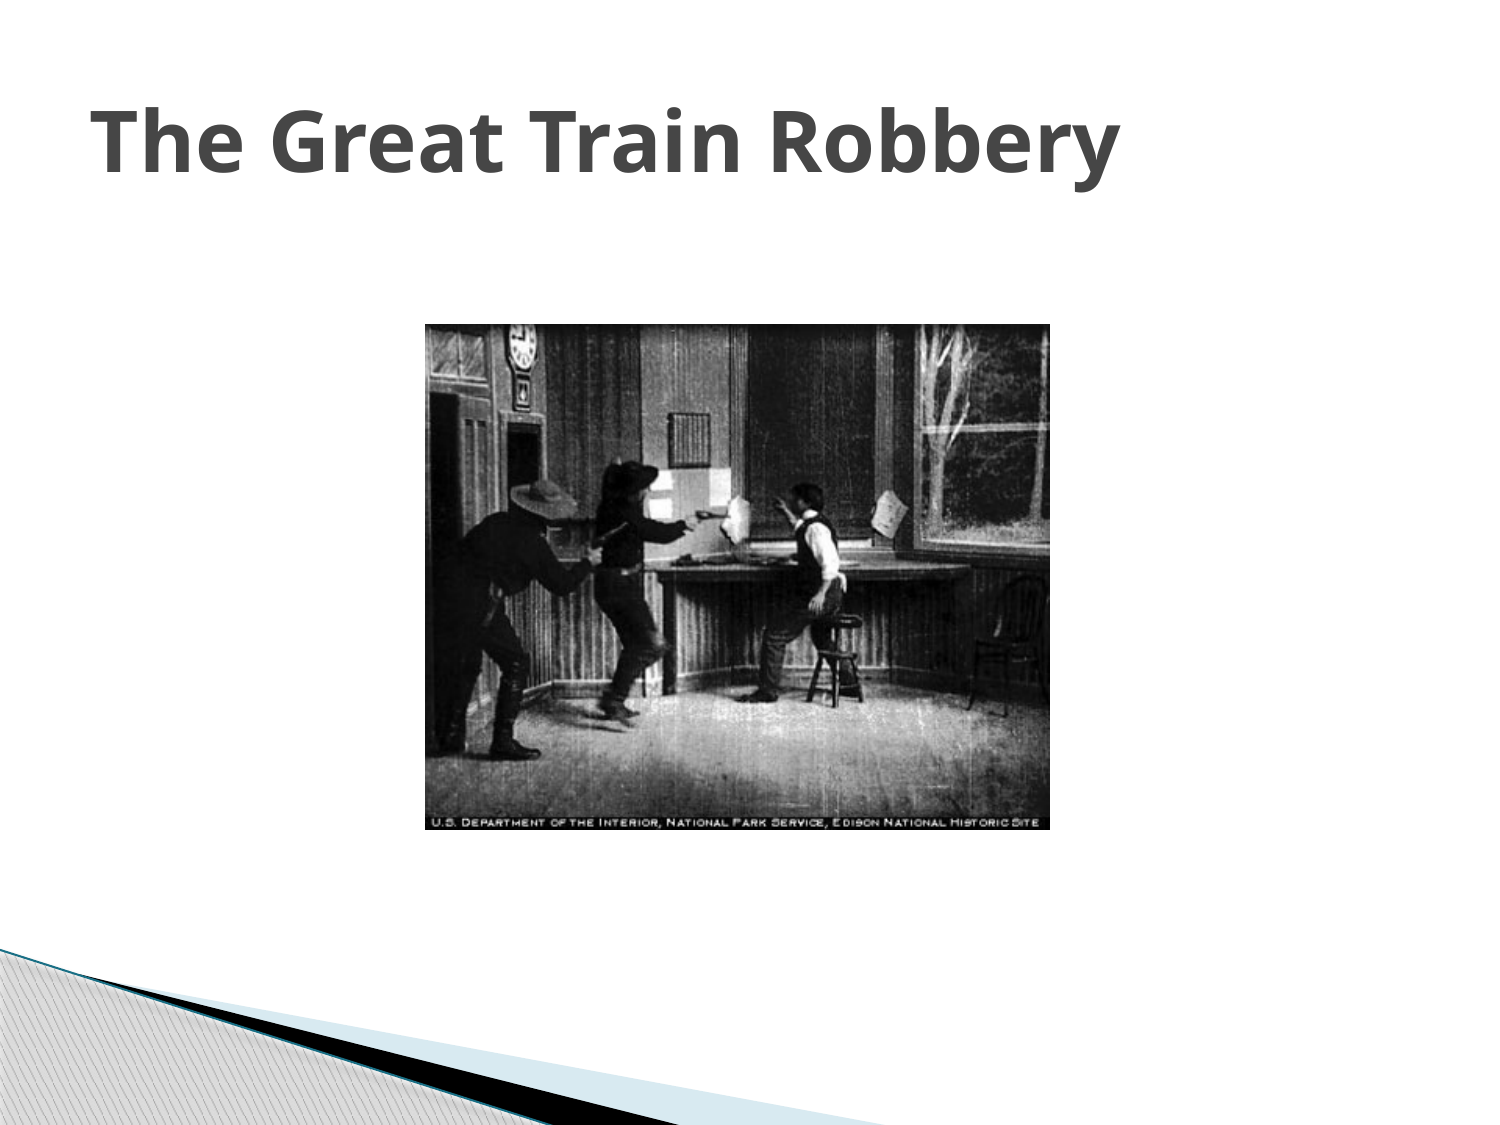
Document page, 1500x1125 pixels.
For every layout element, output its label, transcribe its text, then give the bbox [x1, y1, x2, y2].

picture [424, 324, 1051, 830]
title The Great Train Robbery [75, 45, 1425, 233]
